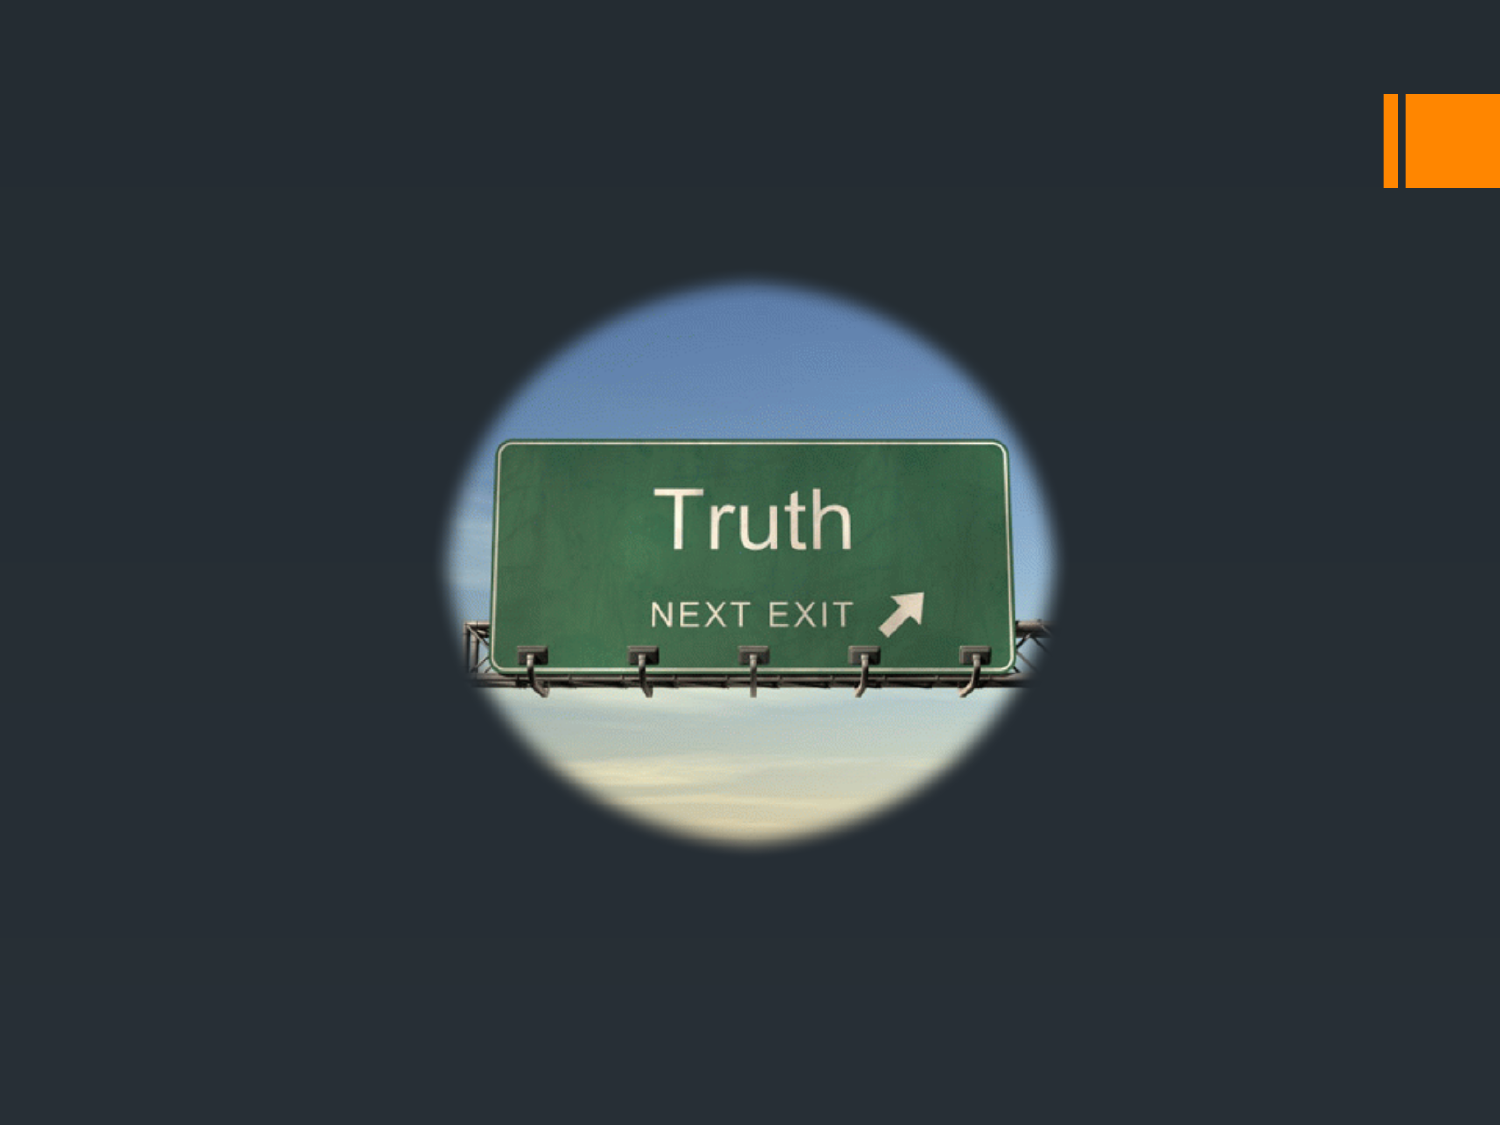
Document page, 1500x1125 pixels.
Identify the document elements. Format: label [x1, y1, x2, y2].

picture [429, 265, 1071, 860]
